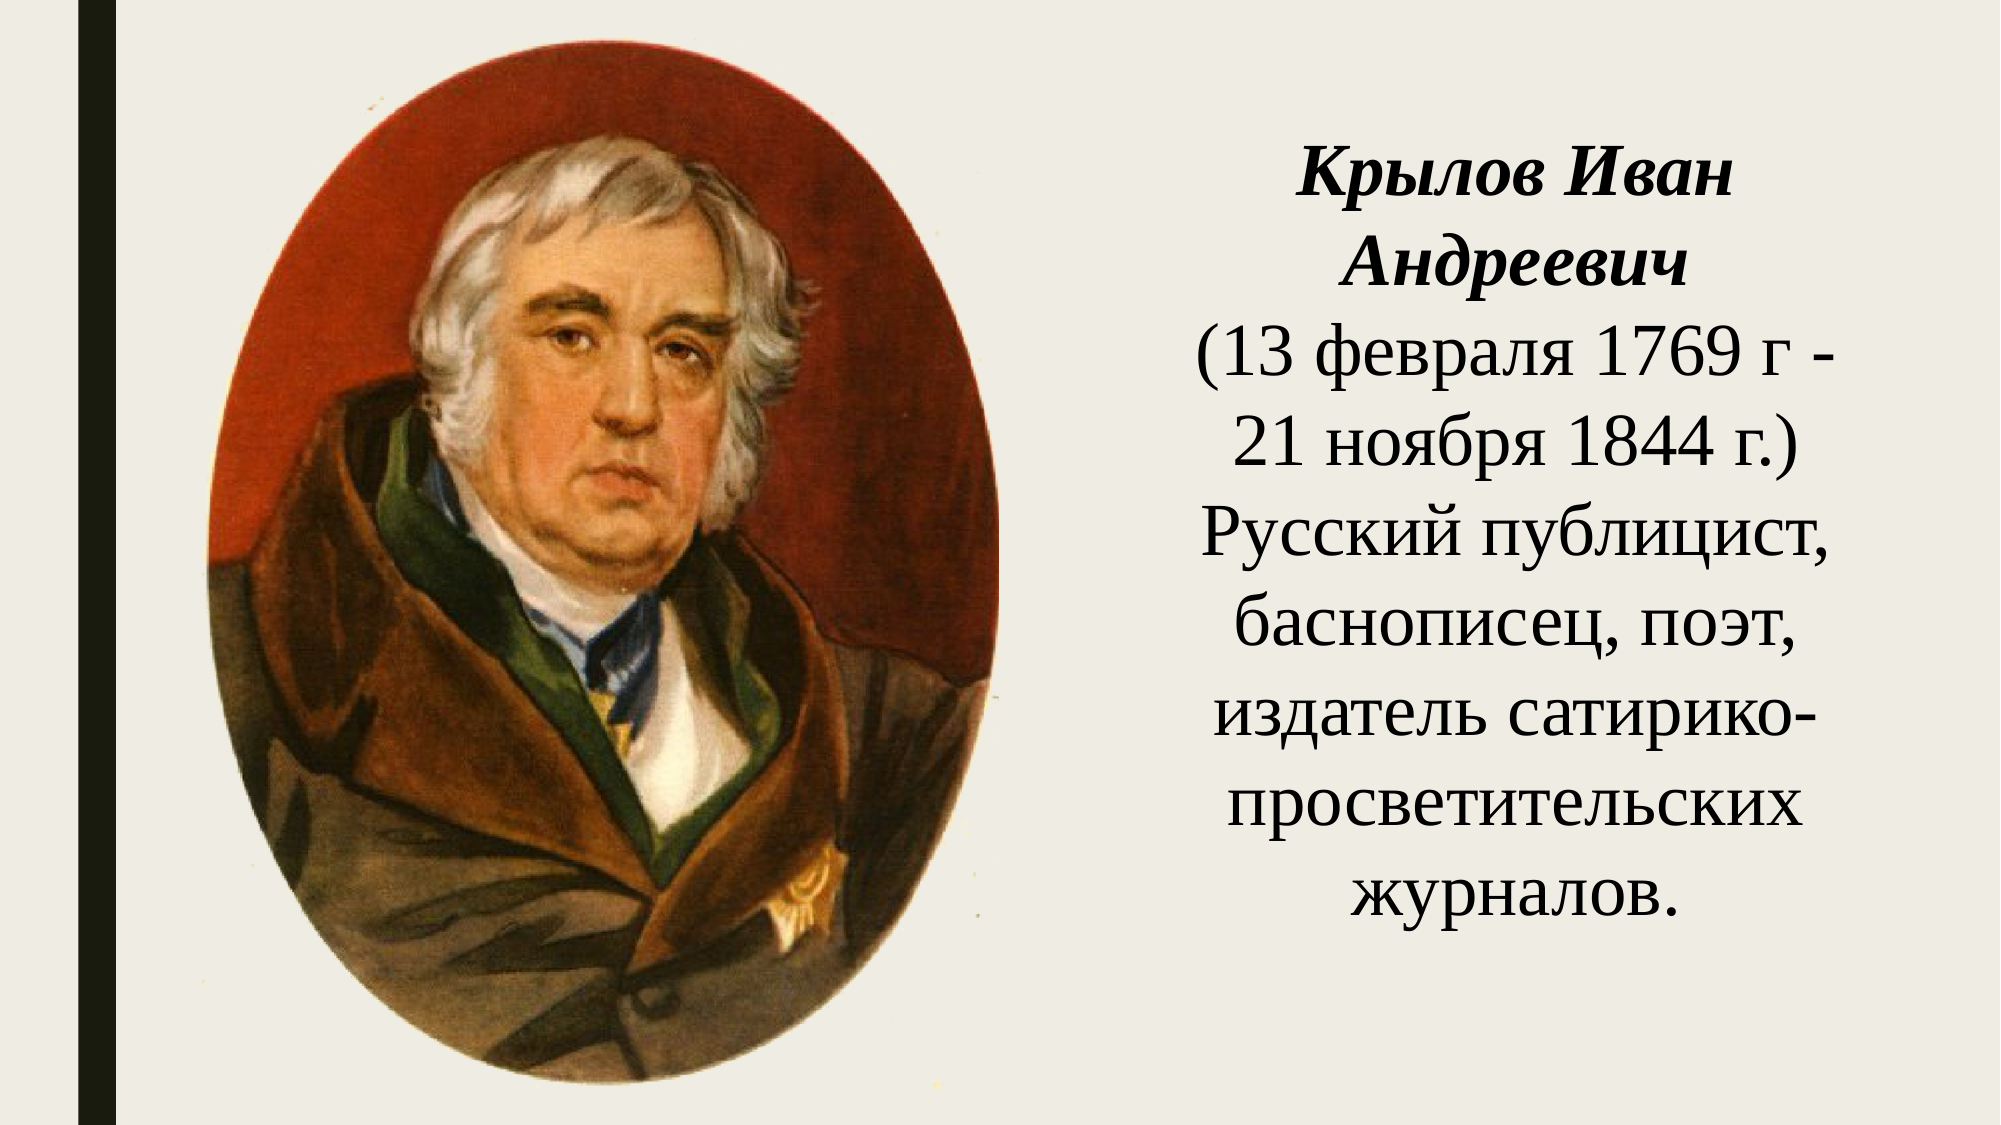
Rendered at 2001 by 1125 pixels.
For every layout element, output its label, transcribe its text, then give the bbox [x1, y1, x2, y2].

text_box Крылов Иван Андреевич (13 февраля 1769 г - 21 ноября 1844 г.) Русский публицист, баснописец, поэт, издатель сатирико-просветительских журналов. [1144, 113, 1888, 938]
picture [202, 36, 999, 1089]
